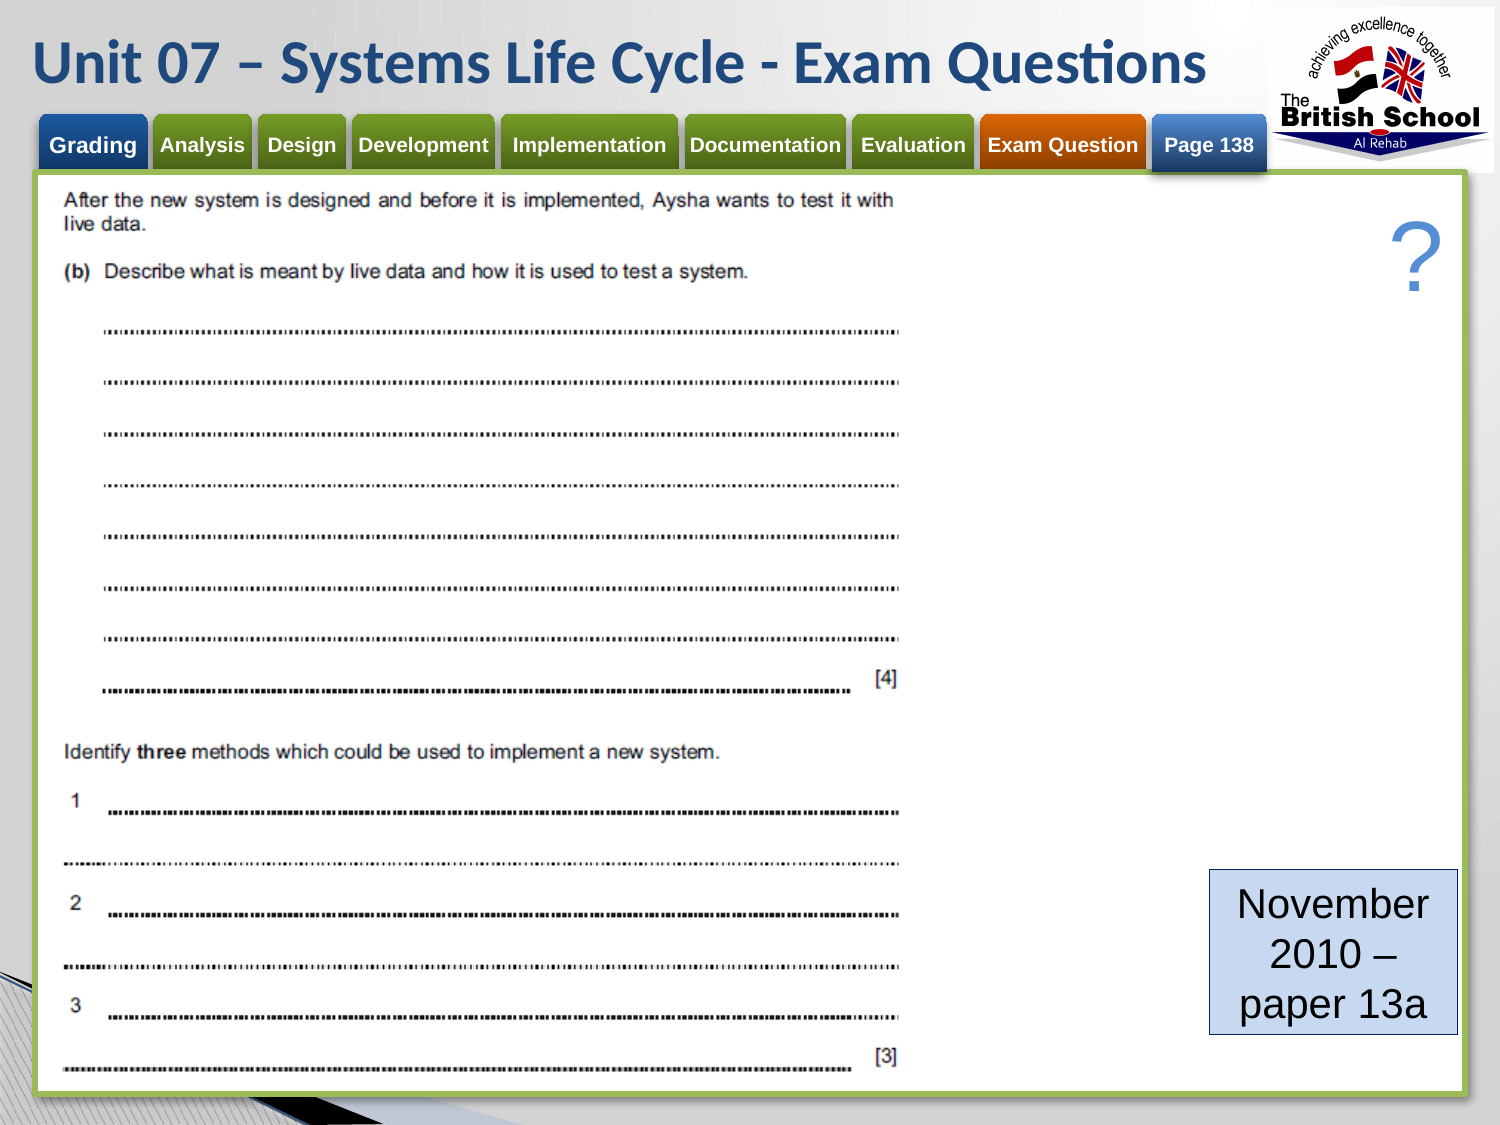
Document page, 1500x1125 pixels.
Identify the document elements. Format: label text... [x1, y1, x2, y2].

picture [52, 187, 916, 1084]
picture [281, 1114, 303, 1125]
title Unit 07 – Systems Life Cycle - Exam Questions [17, 7, 1256, 110]
text_box Page 138 [1151, 113, 1268, 173]
text_box ? [1373, 184, 1447, 320]
text_box November 2010 – paper 13a [1209, 869, 1458, 1035]
picture [1267, 7, 1495, 173]
